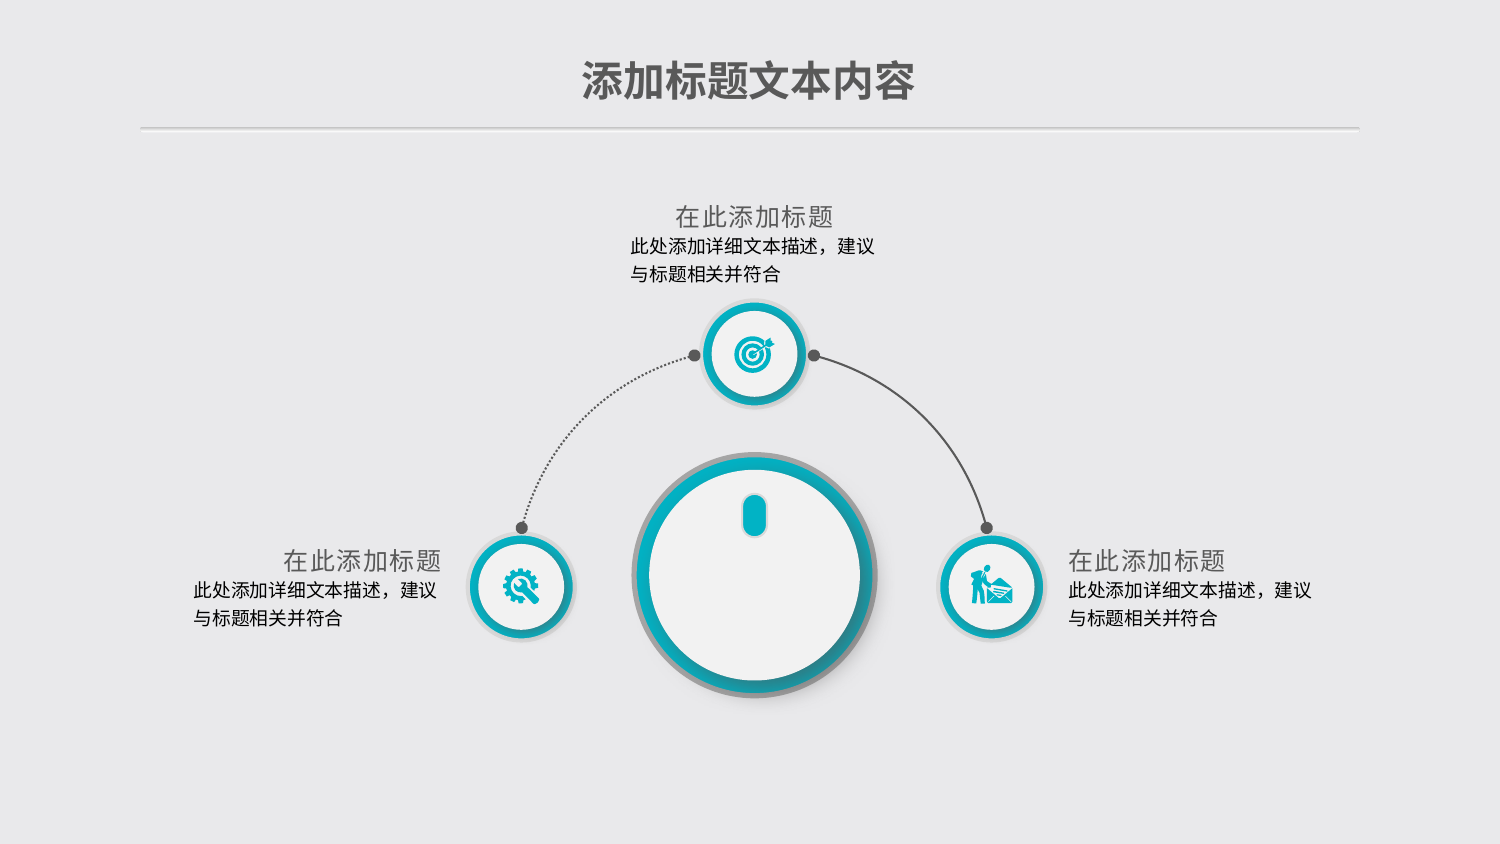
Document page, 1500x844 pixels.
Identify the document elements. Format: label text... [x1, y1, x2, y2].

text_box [634, 454, 876, 696]
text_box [701, 300, 809, 408]
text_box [467, 533, 575, 641]
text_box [166, 538, 457, 635]
text_box [515, 349, 701, 533]
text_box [938, 533, 1046, 641]
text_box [1053, 538, 1343, 635]
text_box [610, 194, 900, 291]
text_box [809, 349, 993, 533]
text_box [139, 125, 1361, 134]
text_box 添加标题文本内容 [459, 49, 1038, 111]
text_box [970, 564, 1013, 604]
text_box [503, 568, 540, 605]
